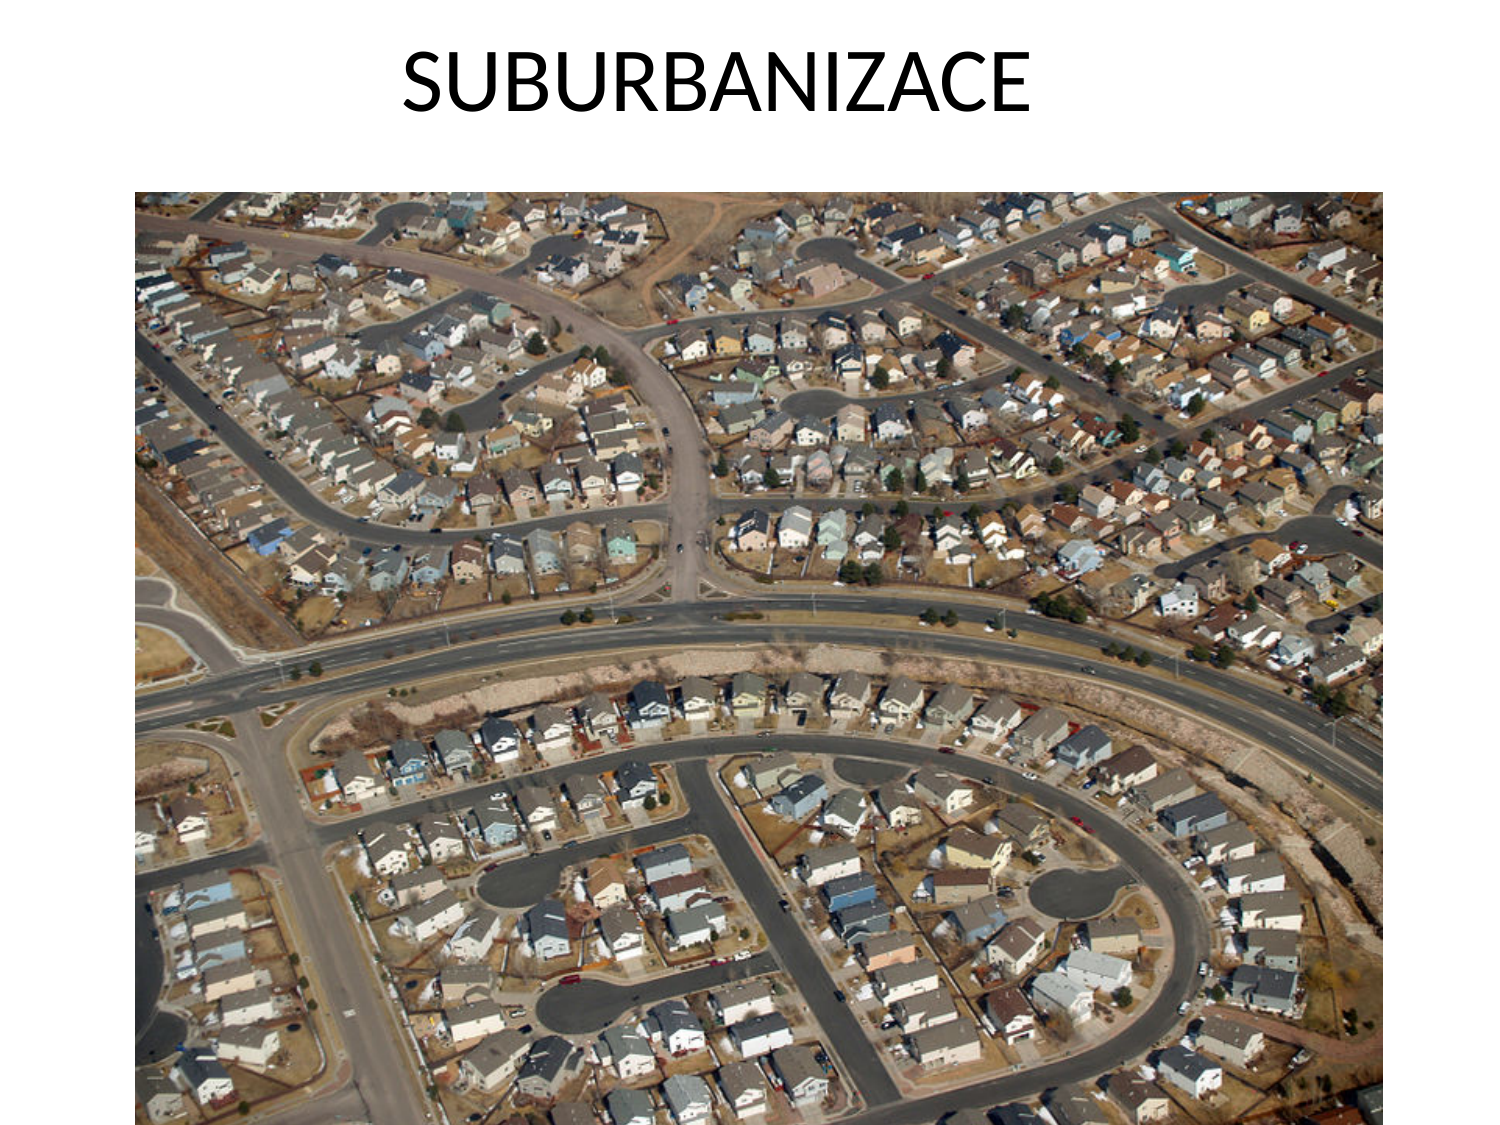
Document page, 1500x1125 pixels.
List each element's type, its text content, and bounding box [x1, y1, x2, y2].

title SUBURBANIZACE [0, 0, 1439, 149]
picture [135, 192, 1384, 1125]
